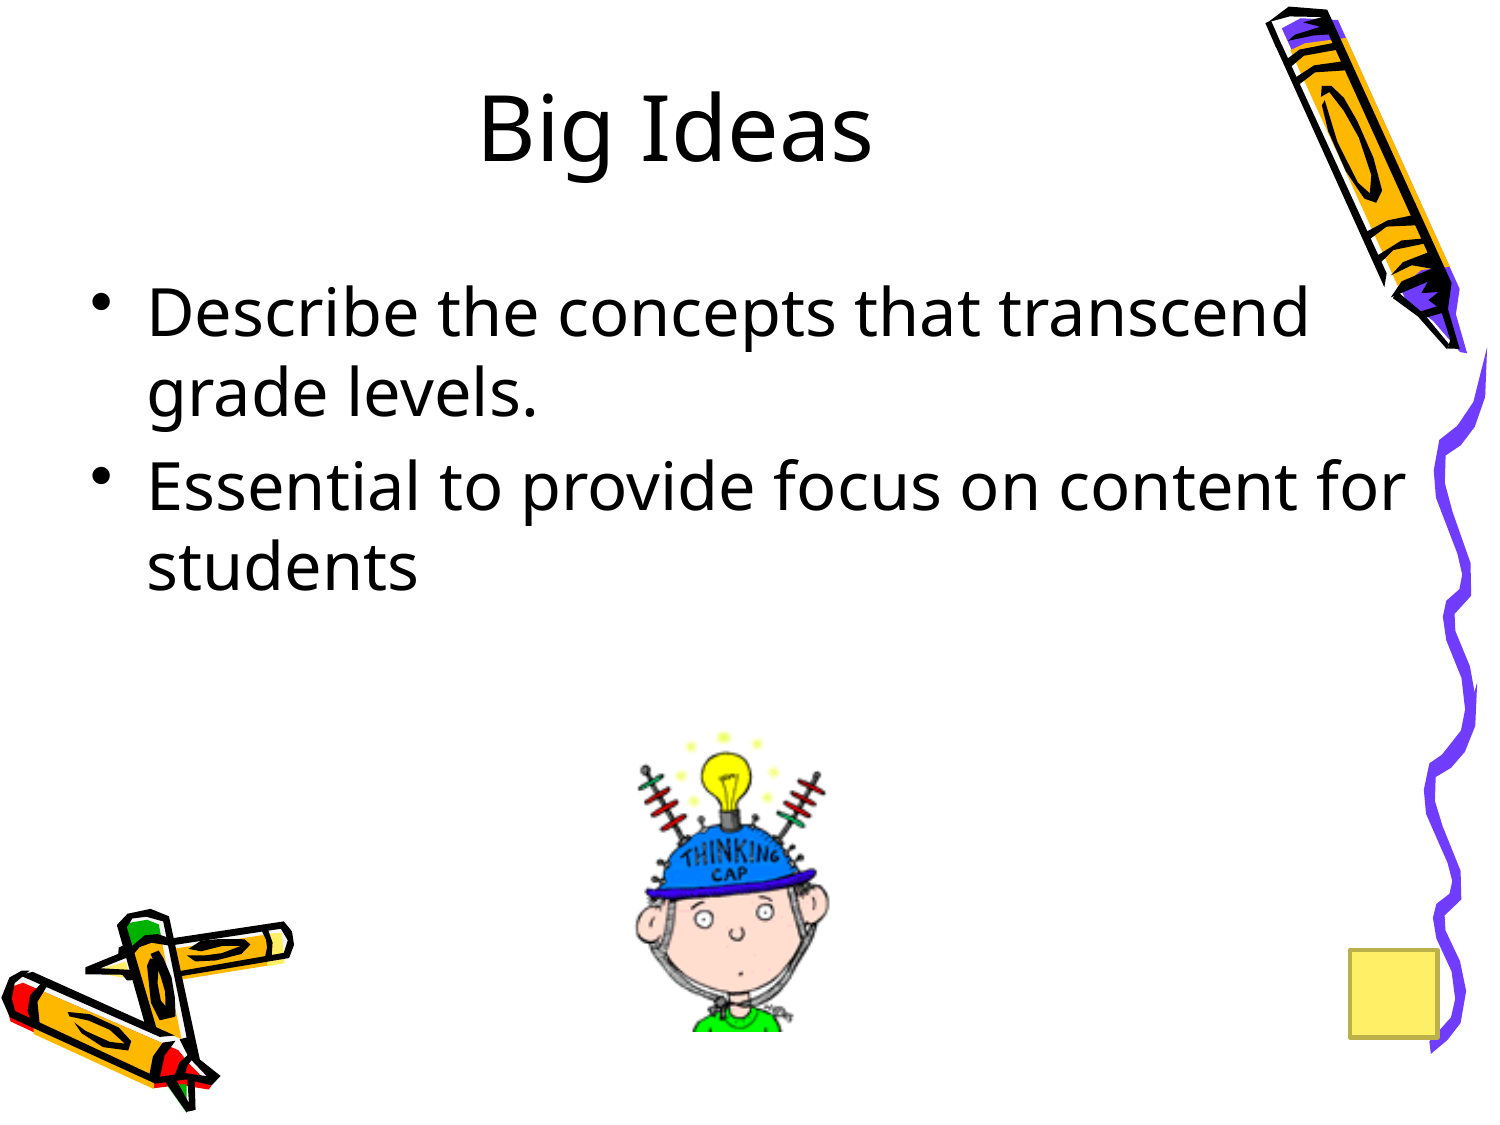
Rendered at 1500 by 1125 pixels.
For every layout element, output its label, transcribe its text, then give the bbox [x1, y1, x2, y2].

title Big Ideas [112, 24, 1240, 188]
list Describe the concepts that transcend grade levels. Essential to provide focus on content for students [74, 262, 1426, 726]
text_box [1348, 948, 1440, 1040]
picture [624, 724, 834, 1032]
